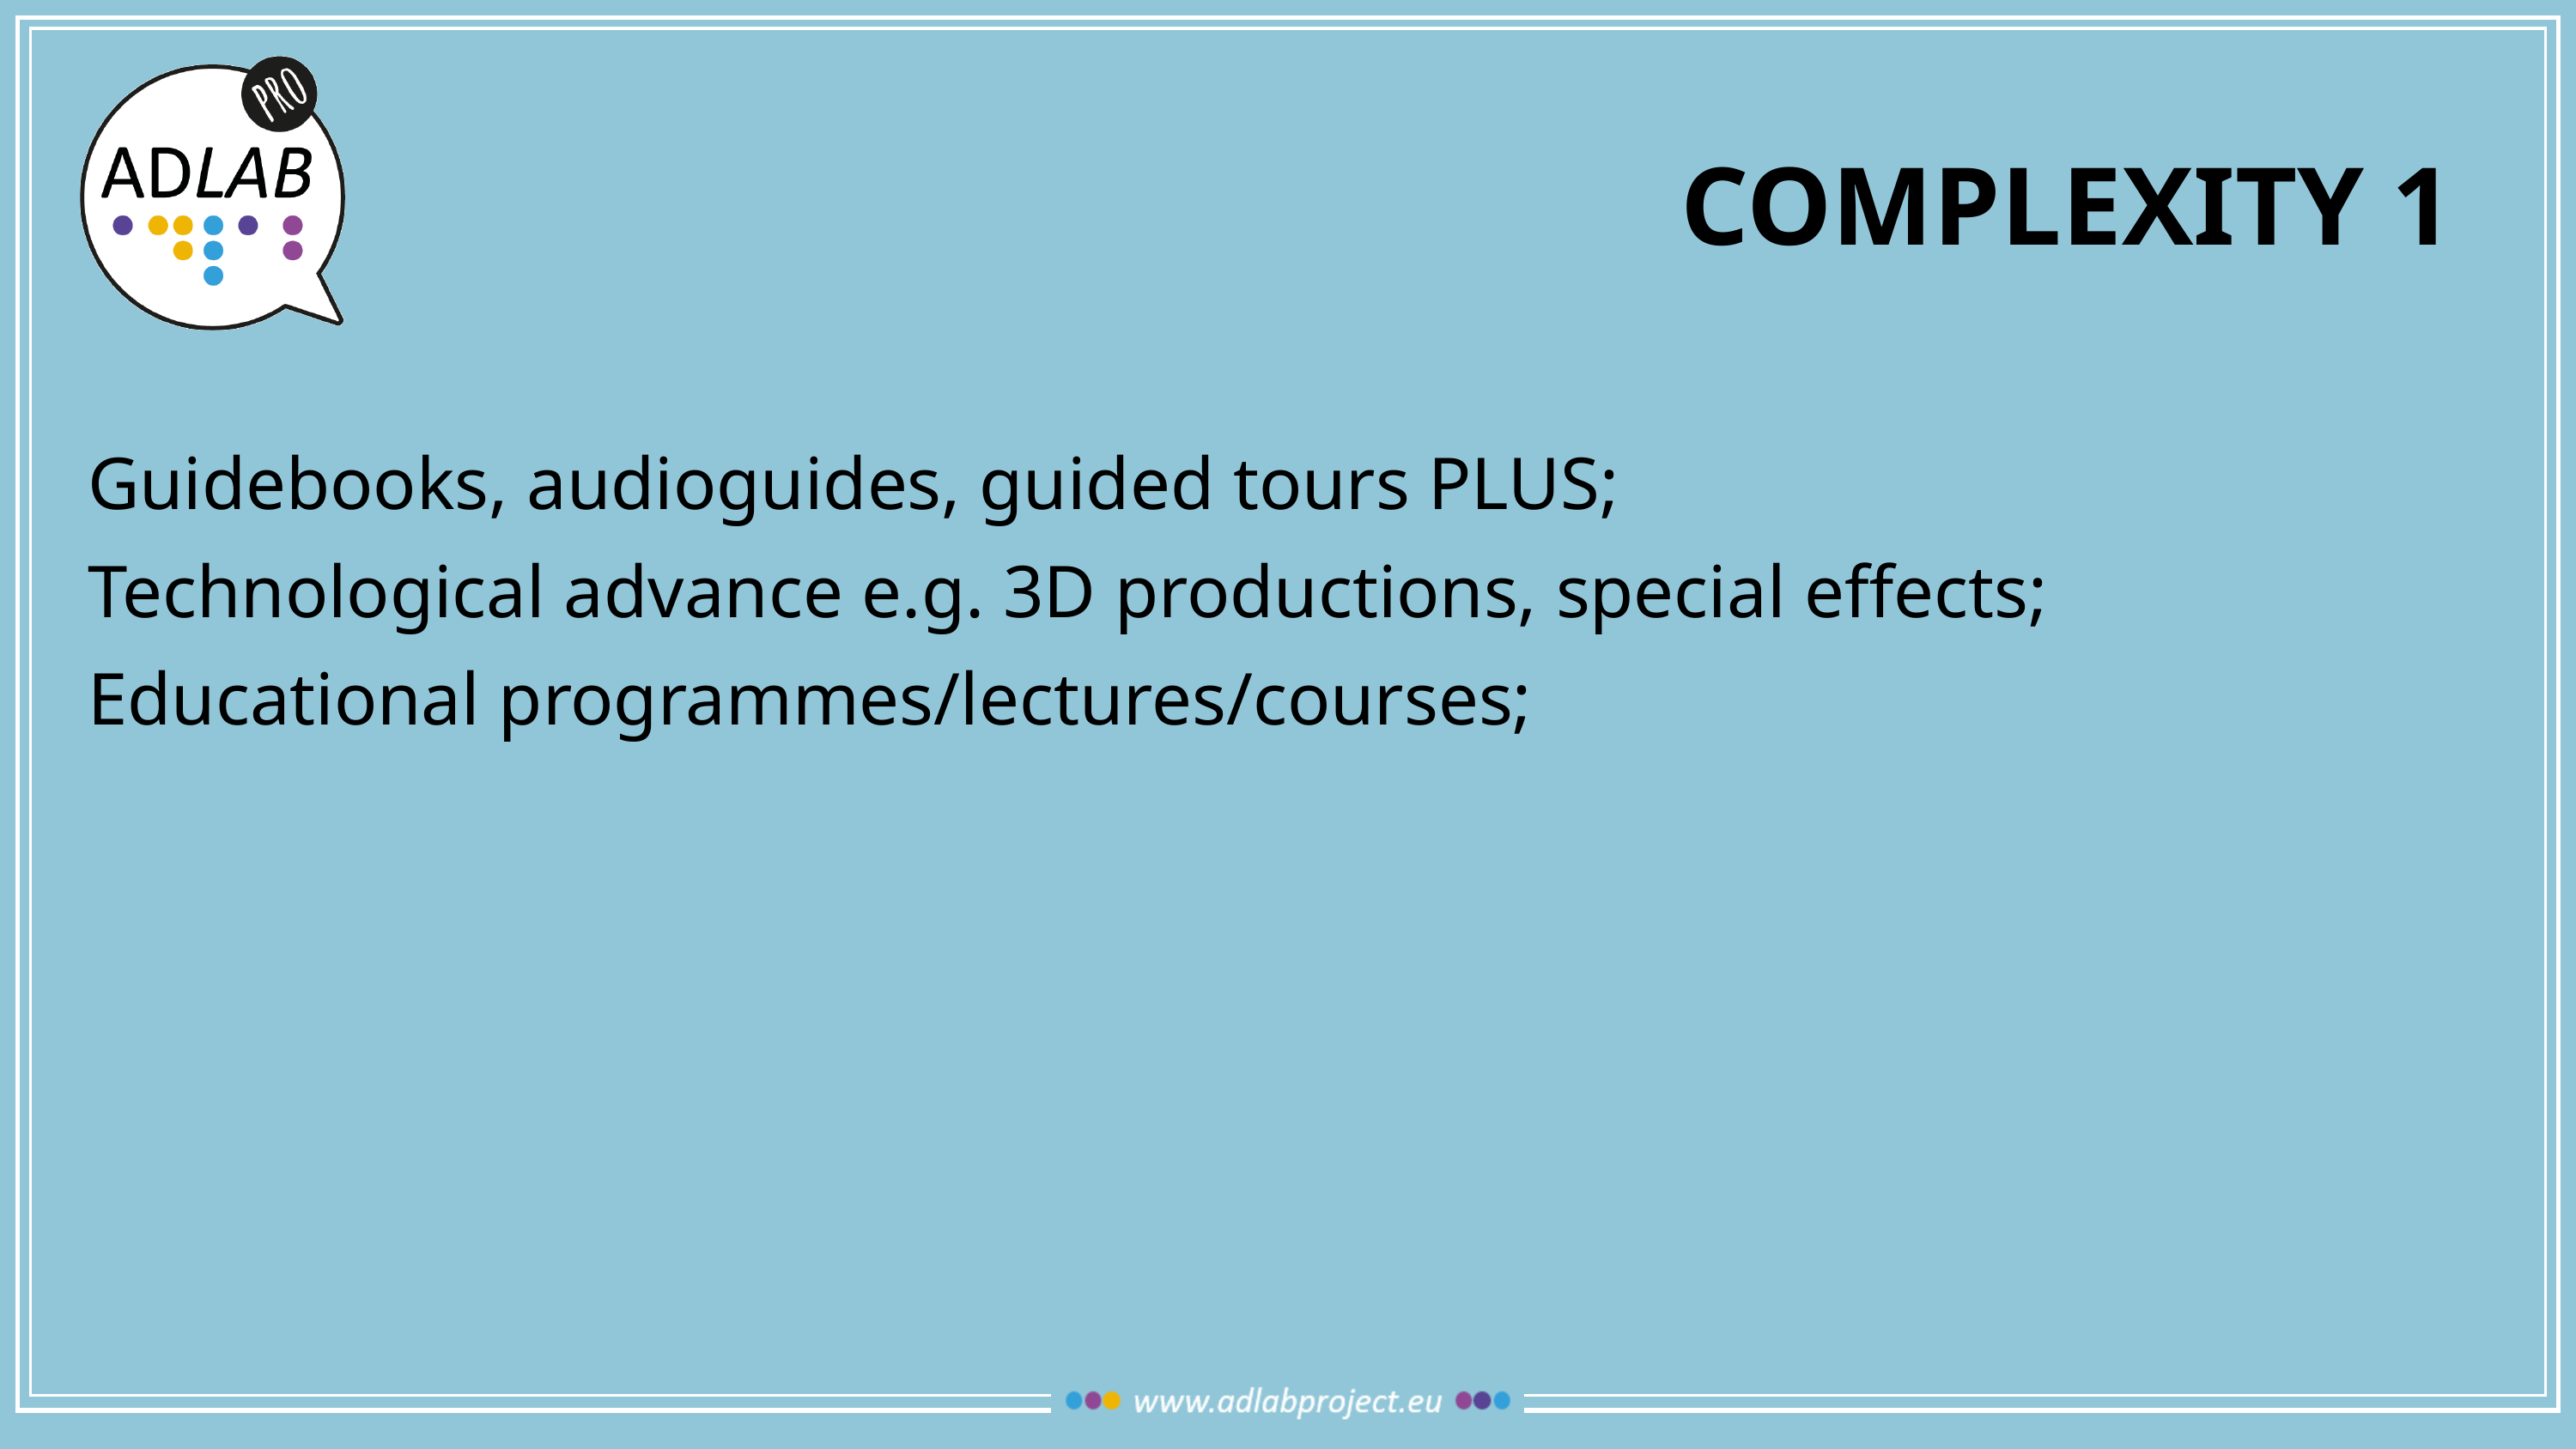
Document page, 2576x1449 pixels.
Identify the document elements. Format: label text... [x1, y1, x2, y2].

title Complexity 1 [384, 70, 2467, 324]
picture [1051, 1378, 1524, 1429]
list Guidebooks, audioguides, guided tours PLUS; Technological advance e.g. 3D productions, special effects; Educational programmes/lectures/courses; [75, 324, 2501, 1122]
picture [72, 49, 353, 330]
